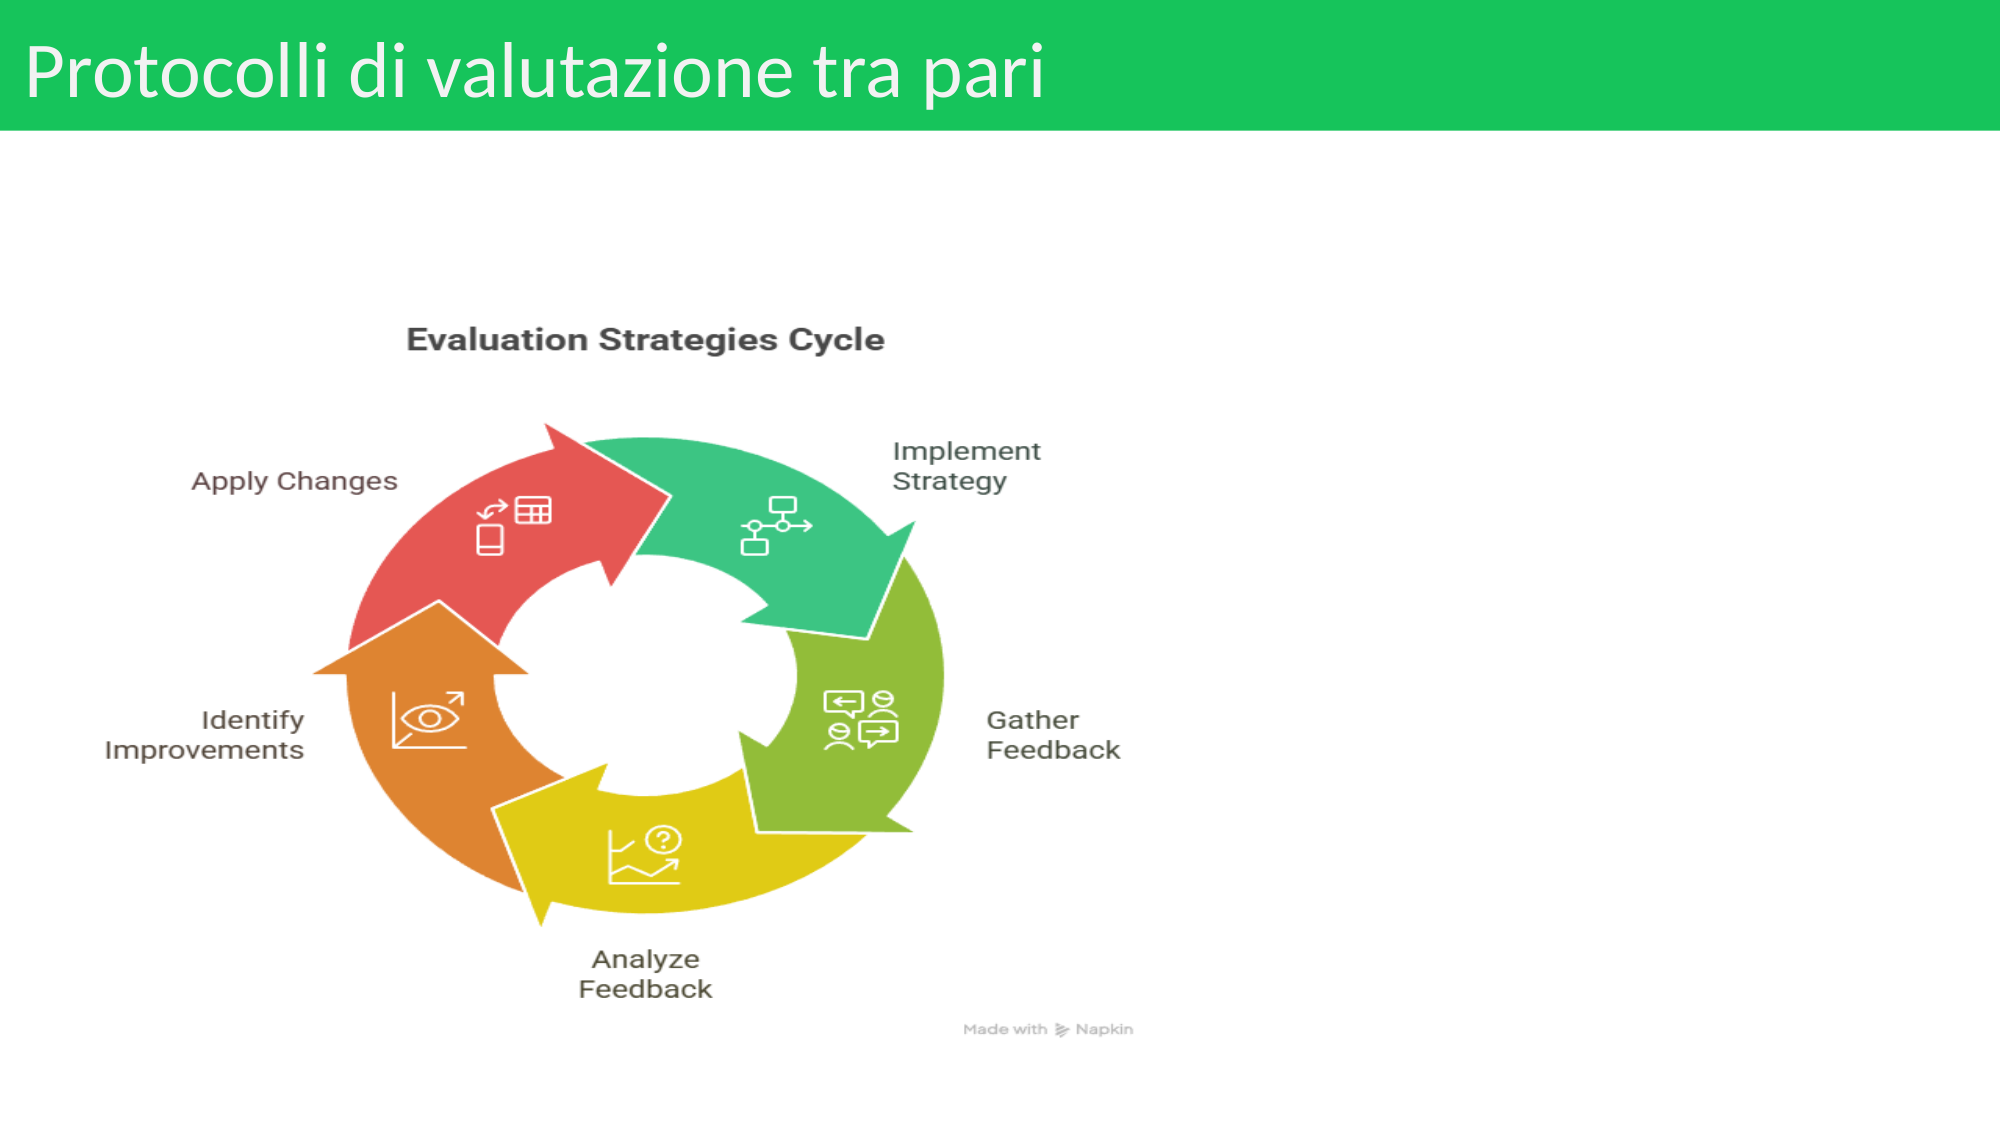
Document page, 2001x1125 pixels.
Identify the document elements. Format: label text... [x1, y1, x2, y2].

picture [63, 257, 1171, 1065]
title Protocolli di valutazione tra pari [16, 13, 1976, 131]
